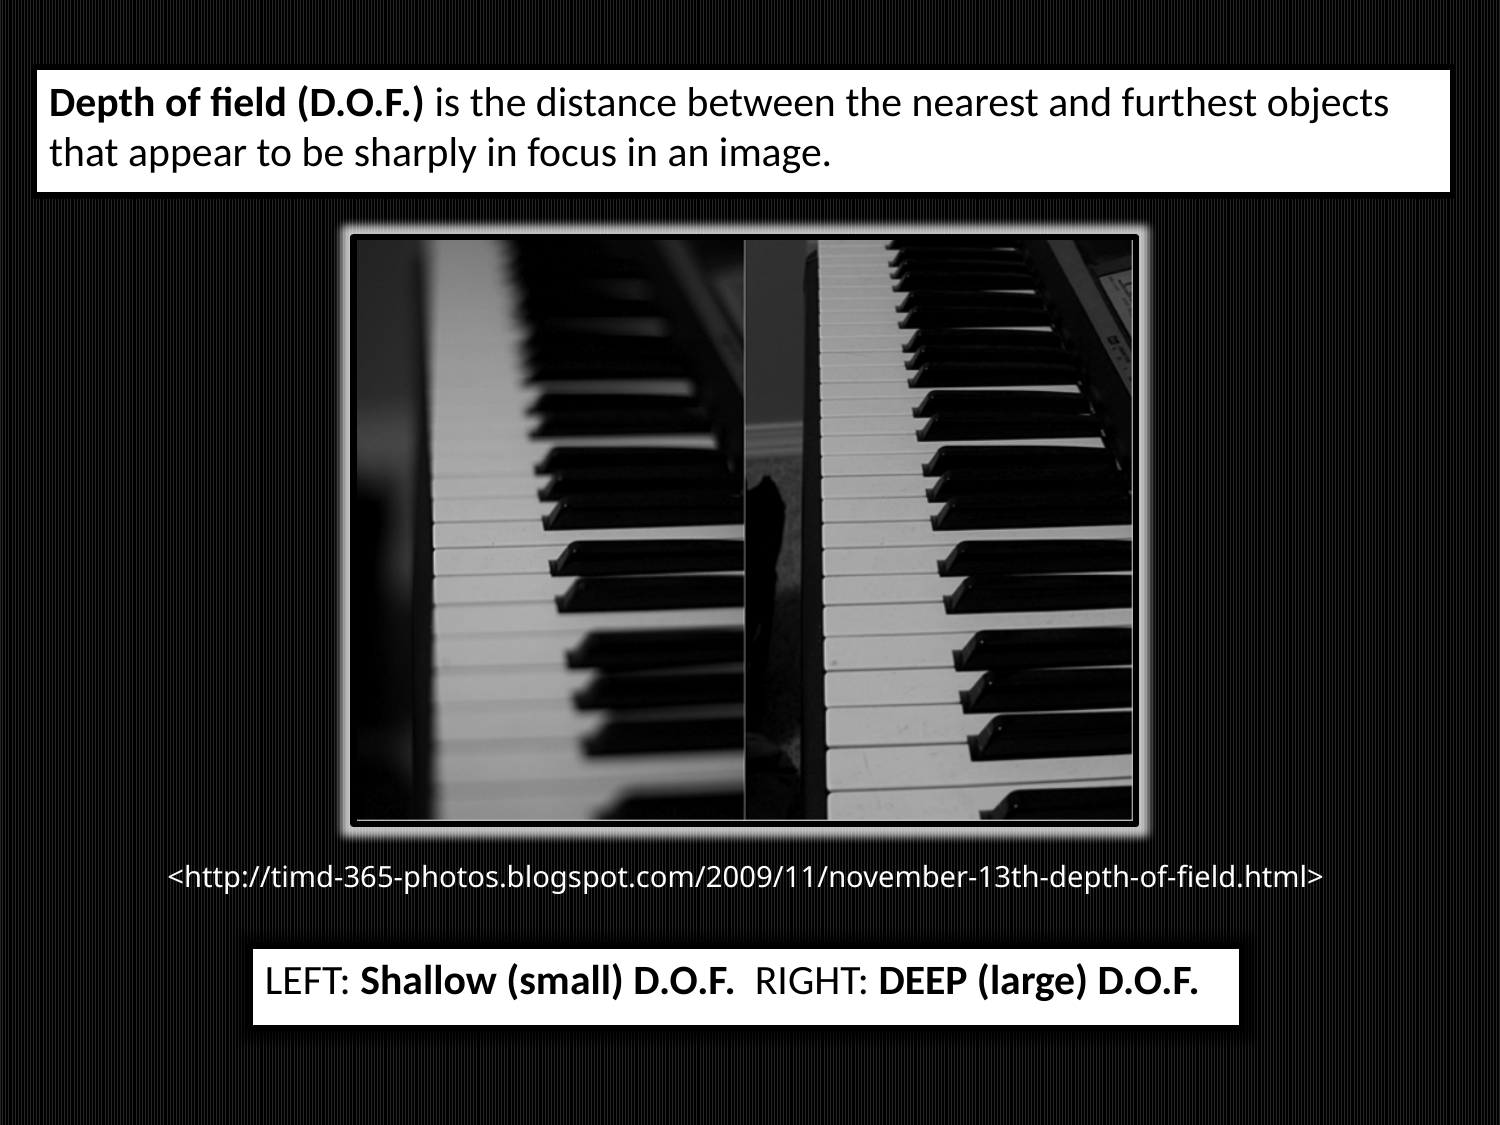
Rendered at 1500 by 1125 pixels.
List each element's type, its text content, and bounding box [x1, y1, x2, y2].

text_box <http://timd-365-photos.blogspot.com/2009/11/november-13th-depth-of-field.html> [0, 850, 1500, 901]
list Depth of field (D.O.F.) is the distance between the nearest and furthest objects that appear to be sharply in focus in an image. [34, 66, 1453, 196]
text_box LEFT: Shallow (small) D.O.F. RIGHT: DEEP (large) D.O.F. [249, 945, 1242, 1029]
picture [356, 240, 1134, 822]
